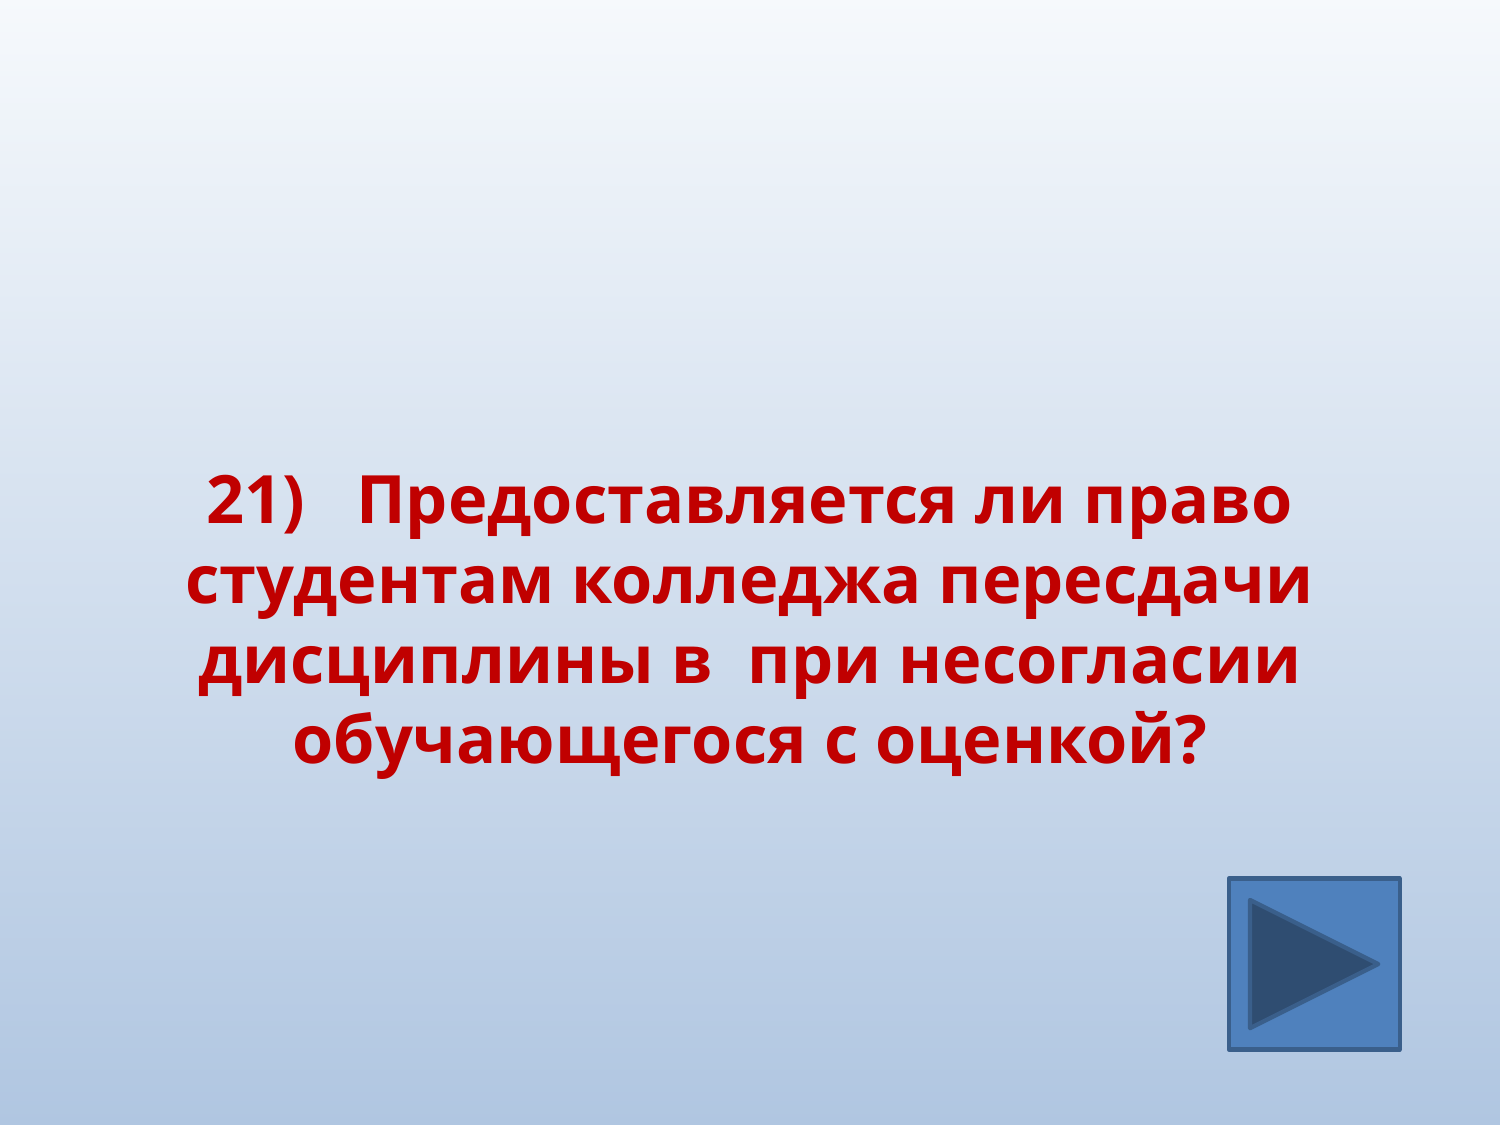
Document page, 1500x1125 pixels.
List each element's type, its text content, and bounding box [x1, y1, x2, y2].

list 21) Предоставляется ли право студентам колледжа пересдачи дисциплины в при несогласии обучающегося с оценкой? [75, 262, 1425, 1005]
text_box [1227, 876, 1402, 1052]
